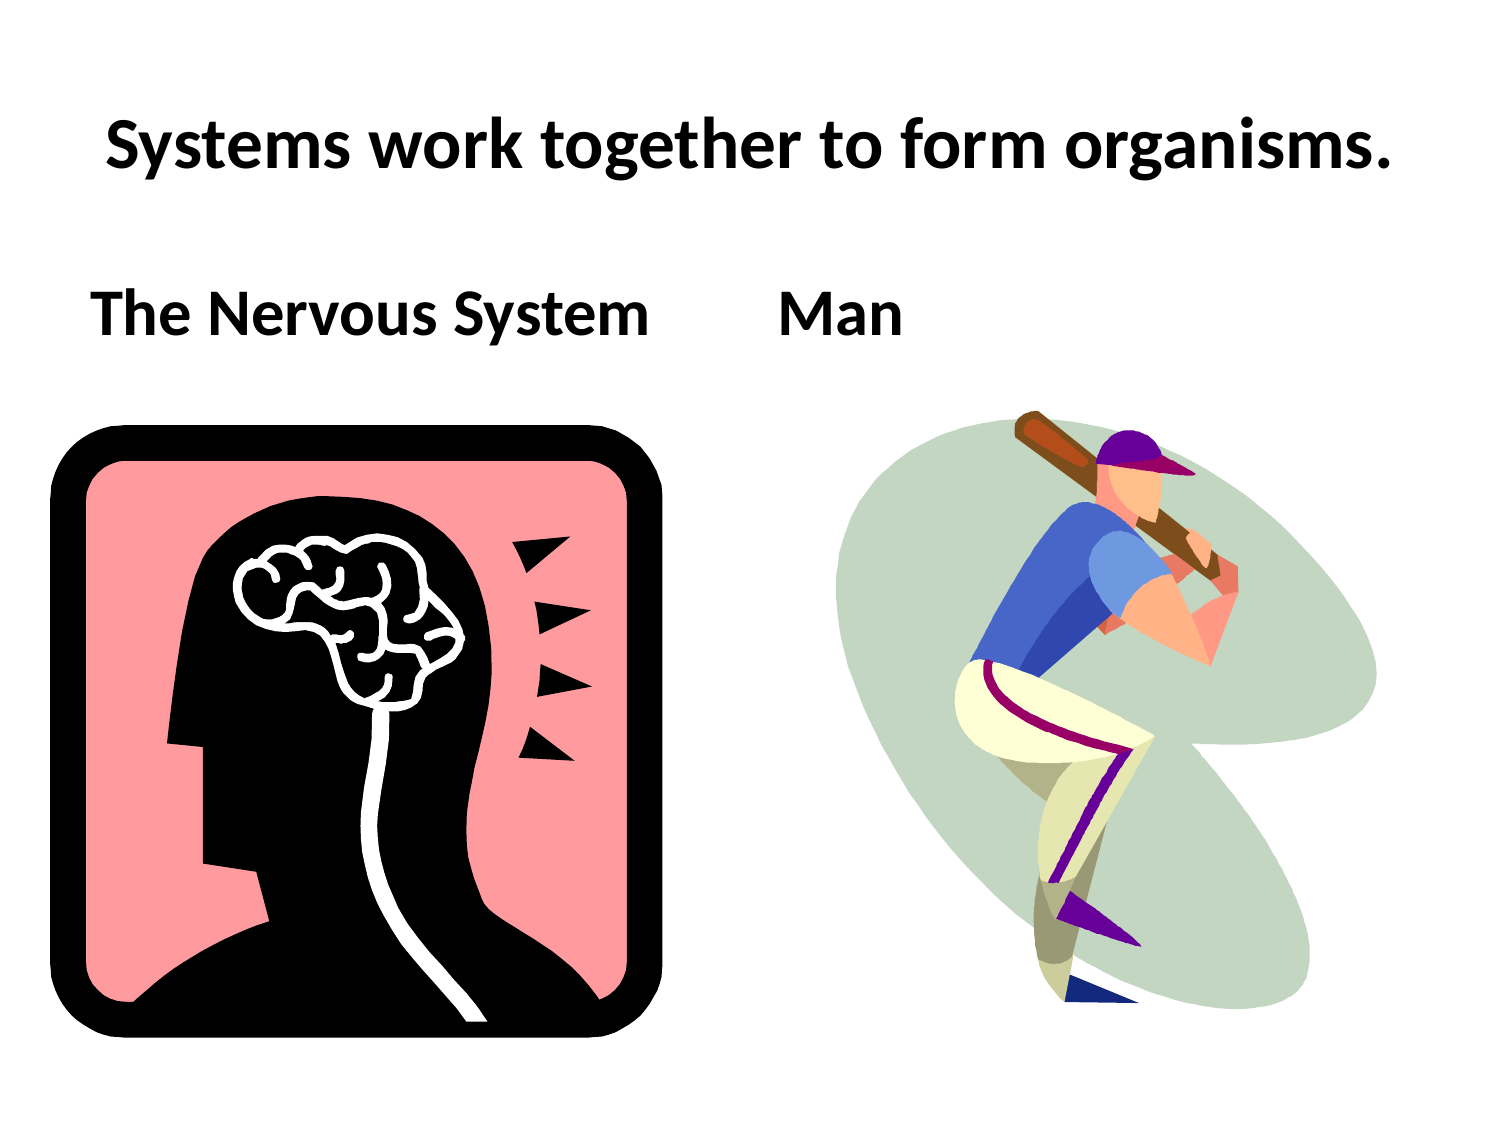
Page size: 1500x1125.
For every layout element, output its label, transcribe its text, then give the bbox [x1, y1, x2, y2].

list The Nervous System [75, 251, 738, 357]
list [49, 424, 663, 1038]
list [824, 399, 1388, 1020]
title Systems work together to form organisms. [75, 45, 1425, 233]
list Man [761, 251, 1425, 357]
